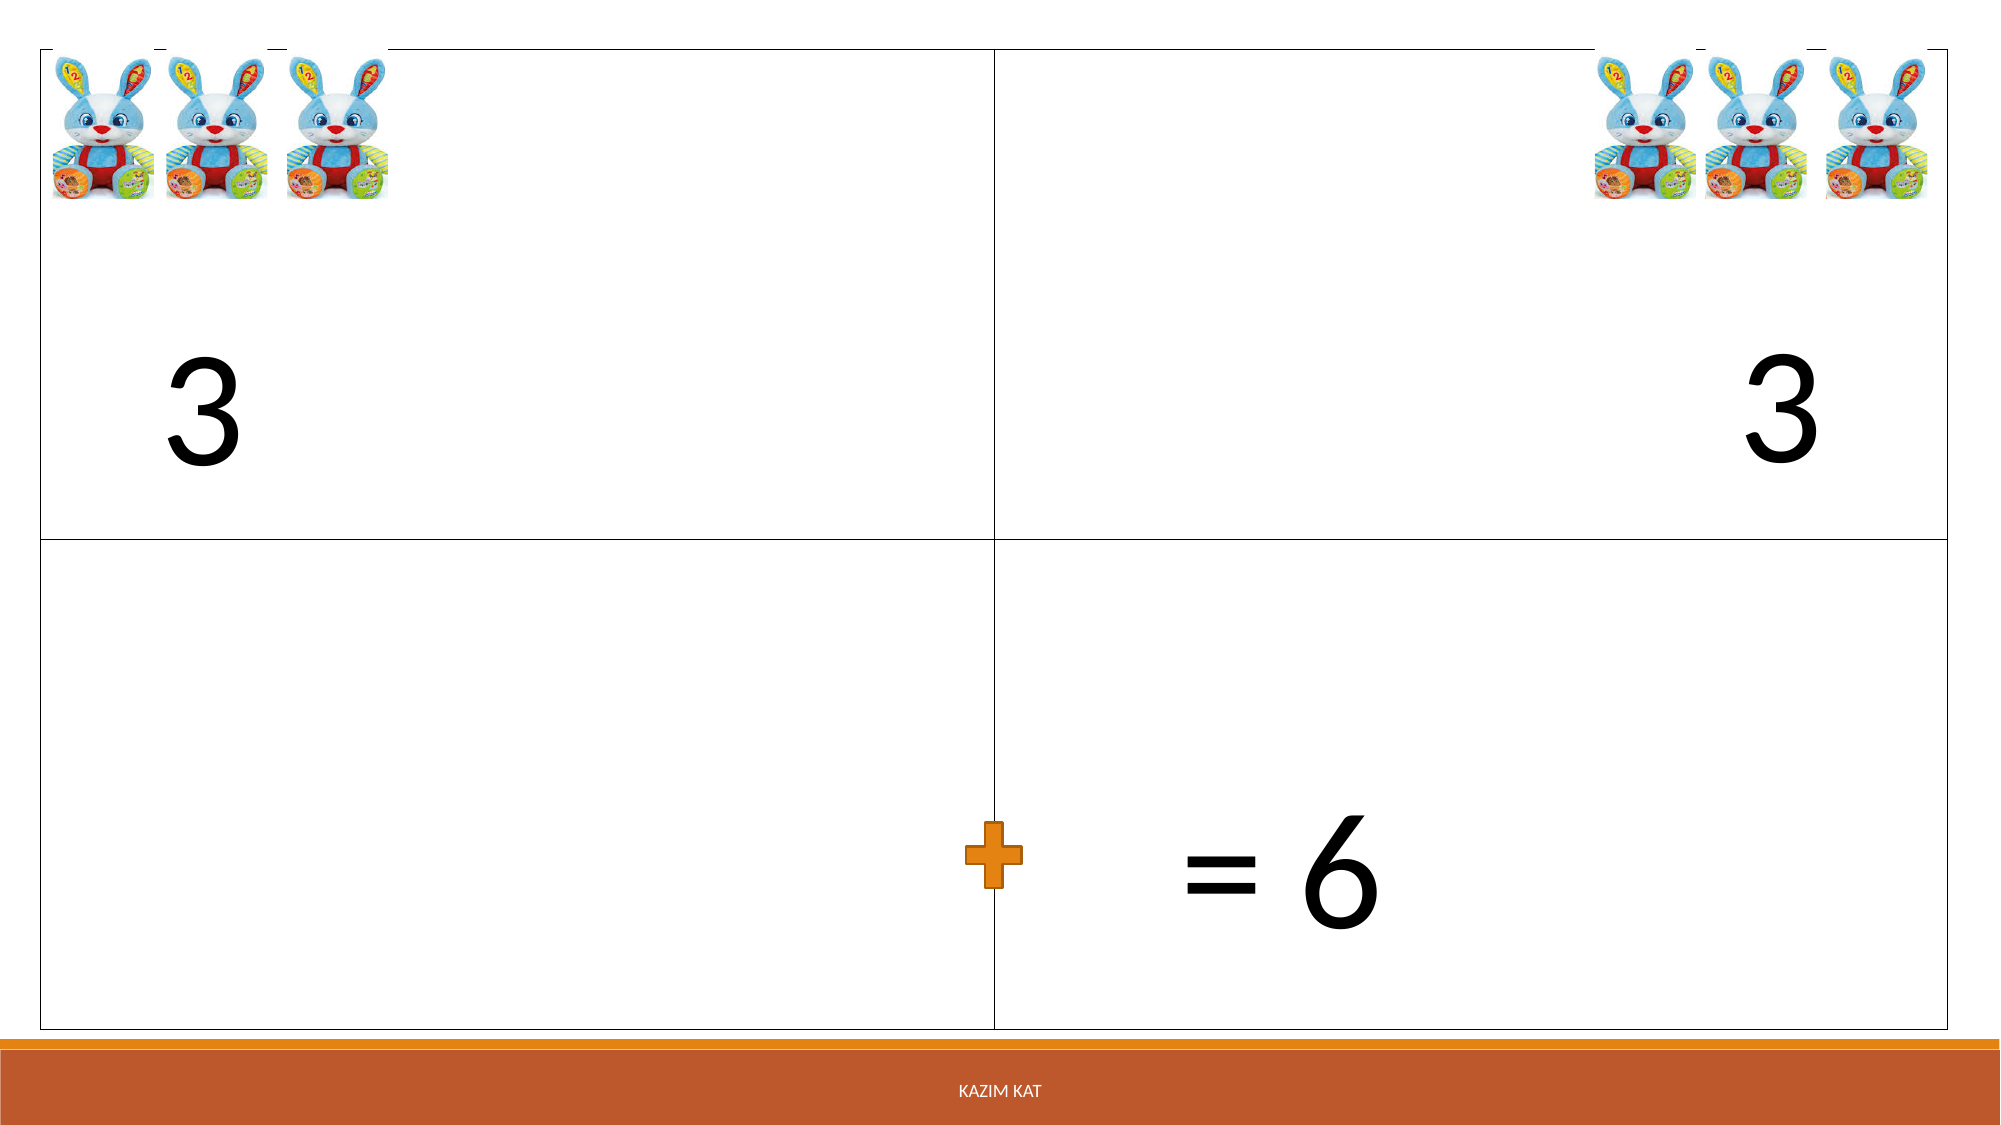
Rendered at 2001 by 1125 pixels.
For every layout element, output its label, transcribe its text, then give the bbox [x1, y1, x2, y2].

picture [1594, 48, 1697, 199]
picture [52, 48, 155, 199]
text_box 3 [146, 291, 268, 507]
picture [165, 48, 268, 199]
text_box [965, 821, 1023, 889]
text_box 3 [1723, 288, 1846, 503]
text_box = [1165, 754, 1283, 970]
picture [286, 48, 389, 199]
text_box 6 [1283, 754, 1402, 970]
picture [1825, 48, 1928, 199]
footer Kazım KAT [604, 1059, 1396, 1120]
table_header [41, 50, 994, 539]
picture [1705, 48, 1808, 199]
table_cell [995, 540, 1947, 1029]
table_header [995, 50, 1947, 539]
table_cell [41, 540, 994, 1029]
